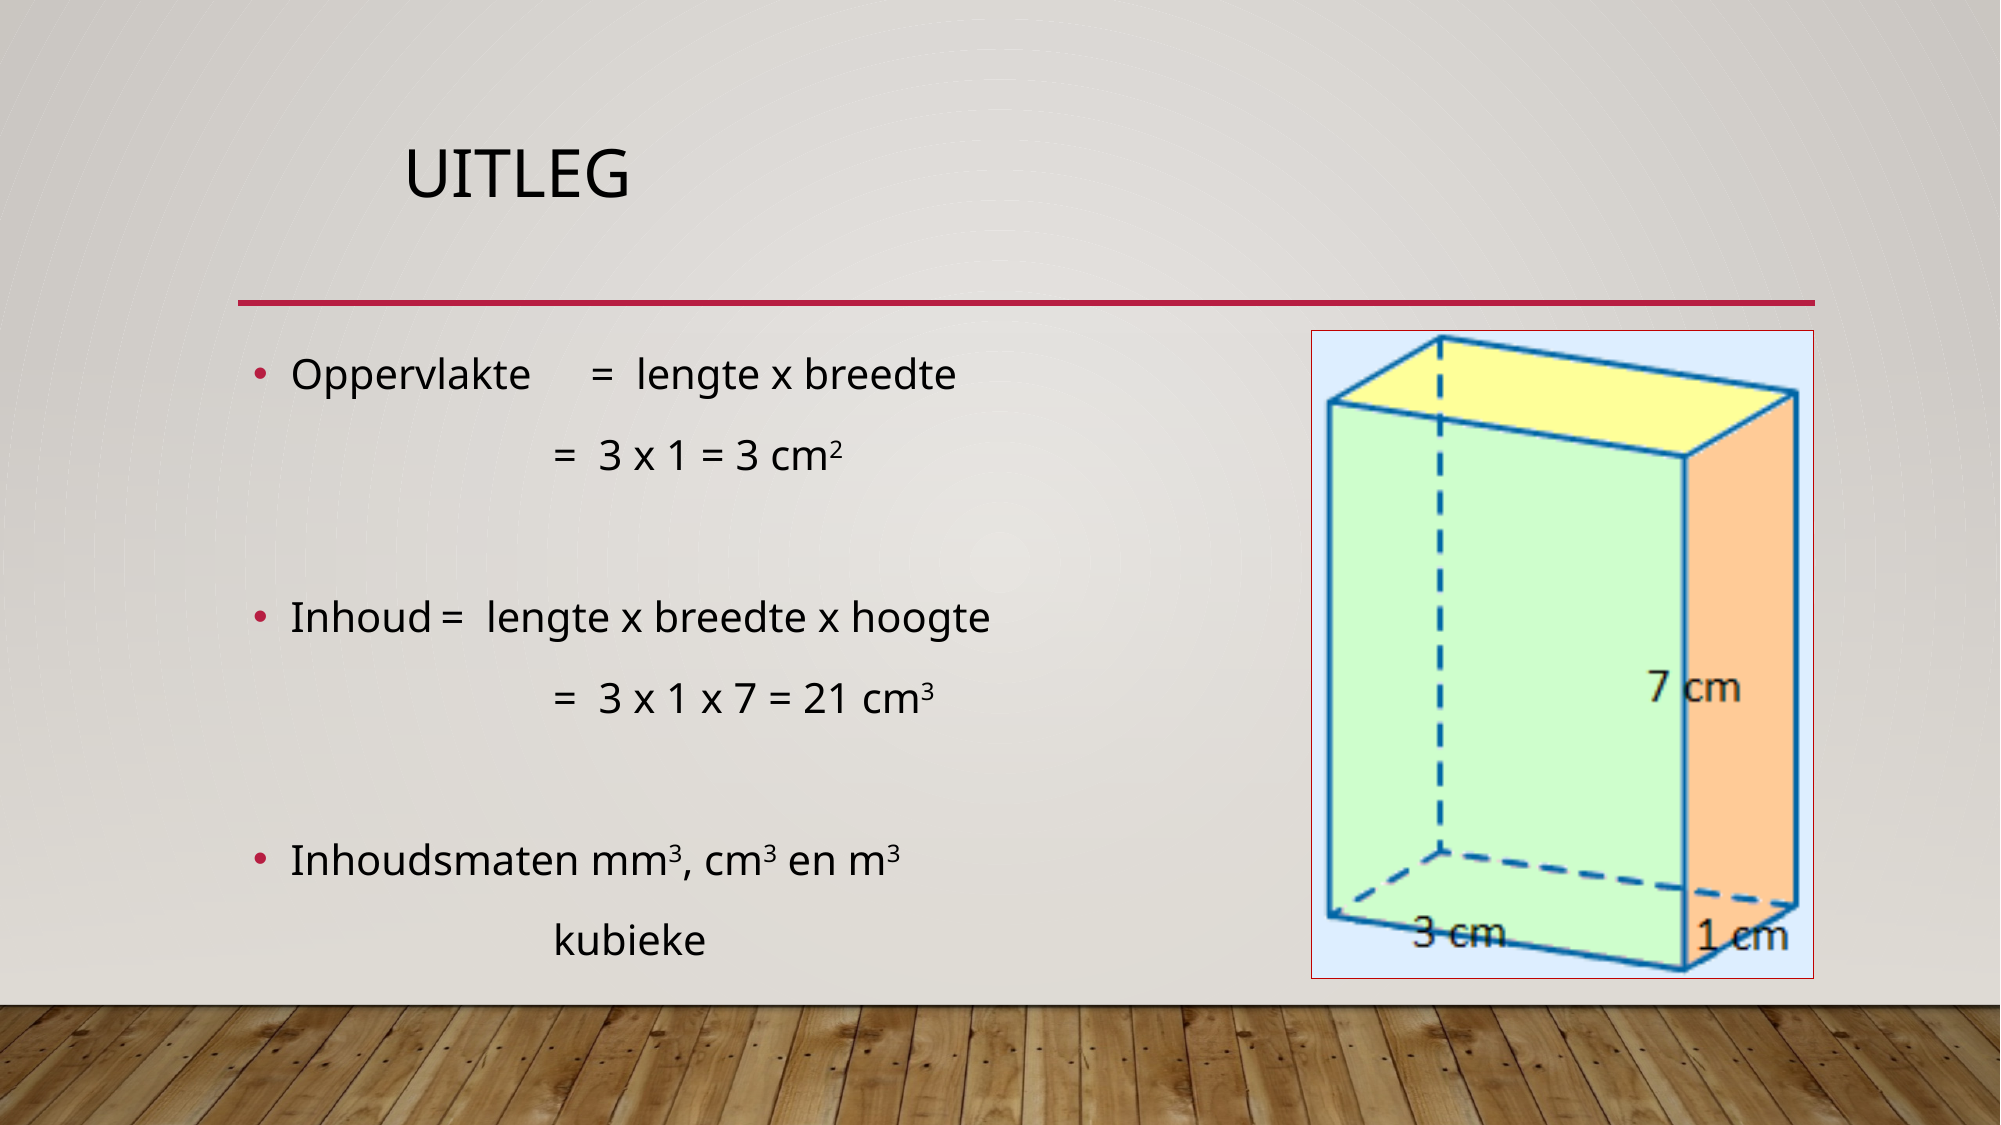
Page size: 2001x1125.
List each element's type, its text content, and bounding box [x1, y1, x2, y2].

picture [1311, 330, 1814, 979]
picture [0, 1005, 2000, 1125]
title Uitleg [238, 131, 1814, 305]
list Oppervlakte = lengte x breedte = 3 x 1 = 3 cm2 Inhoud = lengte x breedte x hoogte = 3 x 1 x 7 = 21 cm3 Inhoudsmaten mm3, cm3 en m3 kubieke [238, 330, 1311, 979]
